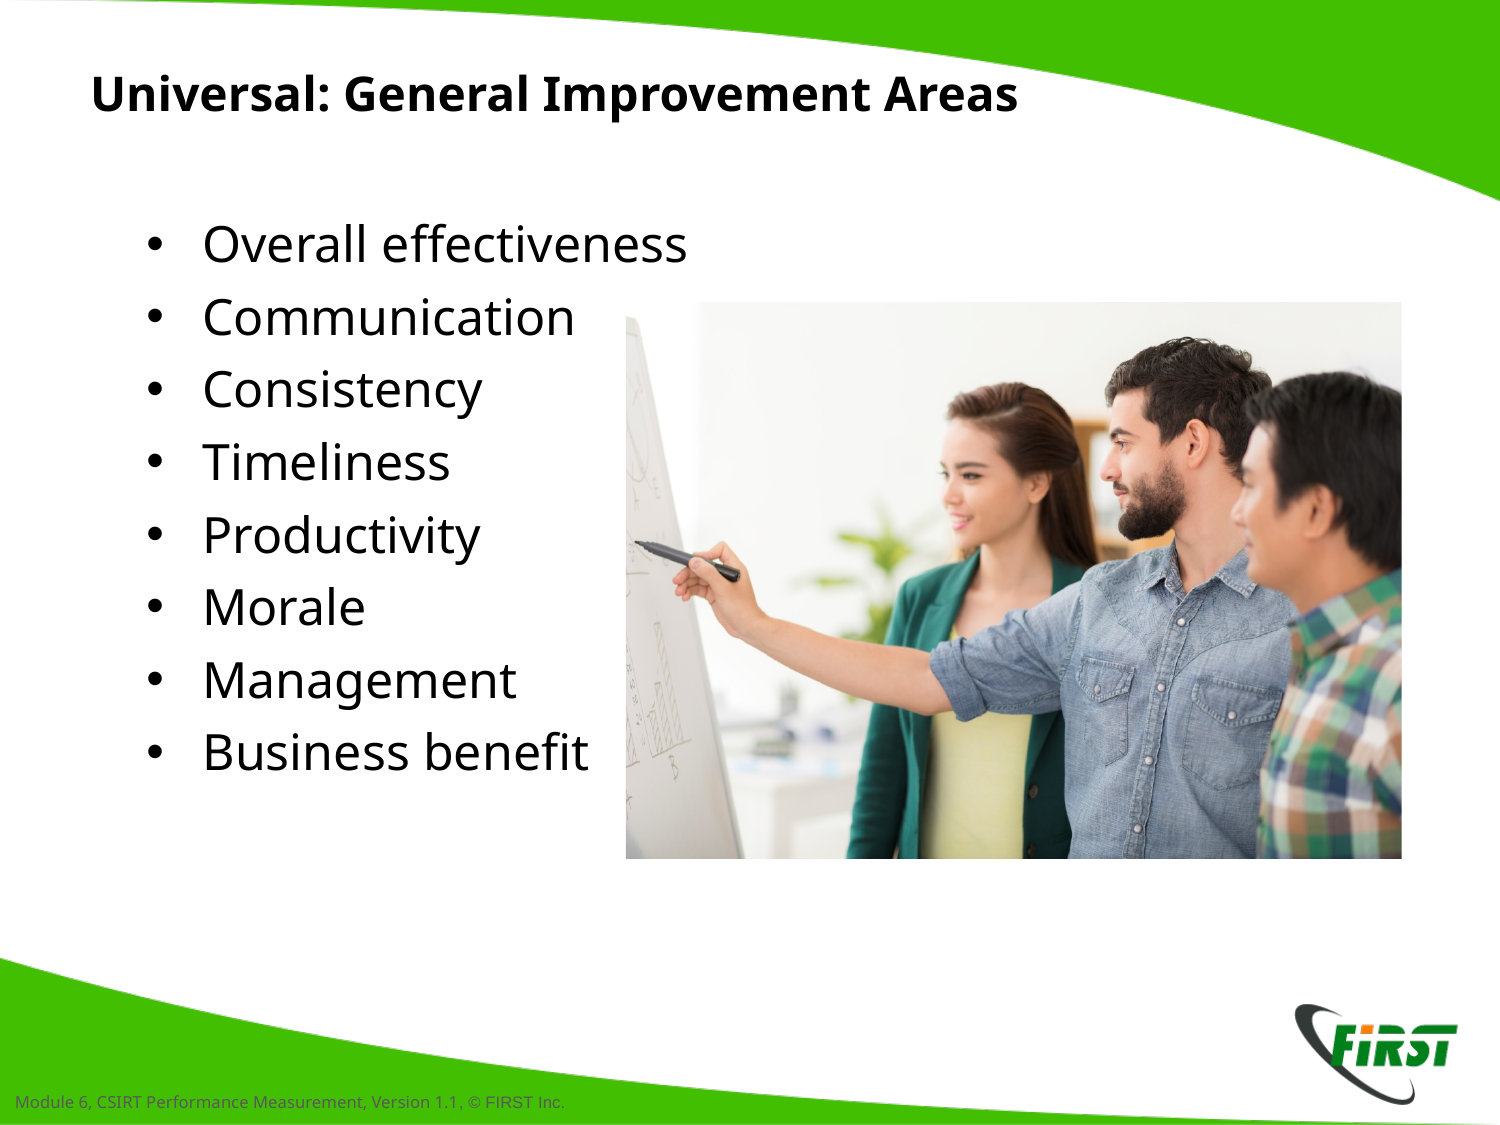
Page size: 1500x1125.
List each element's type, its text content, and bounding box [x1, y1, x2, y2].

picture [0, 0, 1500, 1125]
title Universal: General Improvement Areas [75, 62, 1425, 130]
list Overall effectiveness Communication Consistency Timeliness Productivity Morale Management Business benefit [75, 196, 1430, 904]
